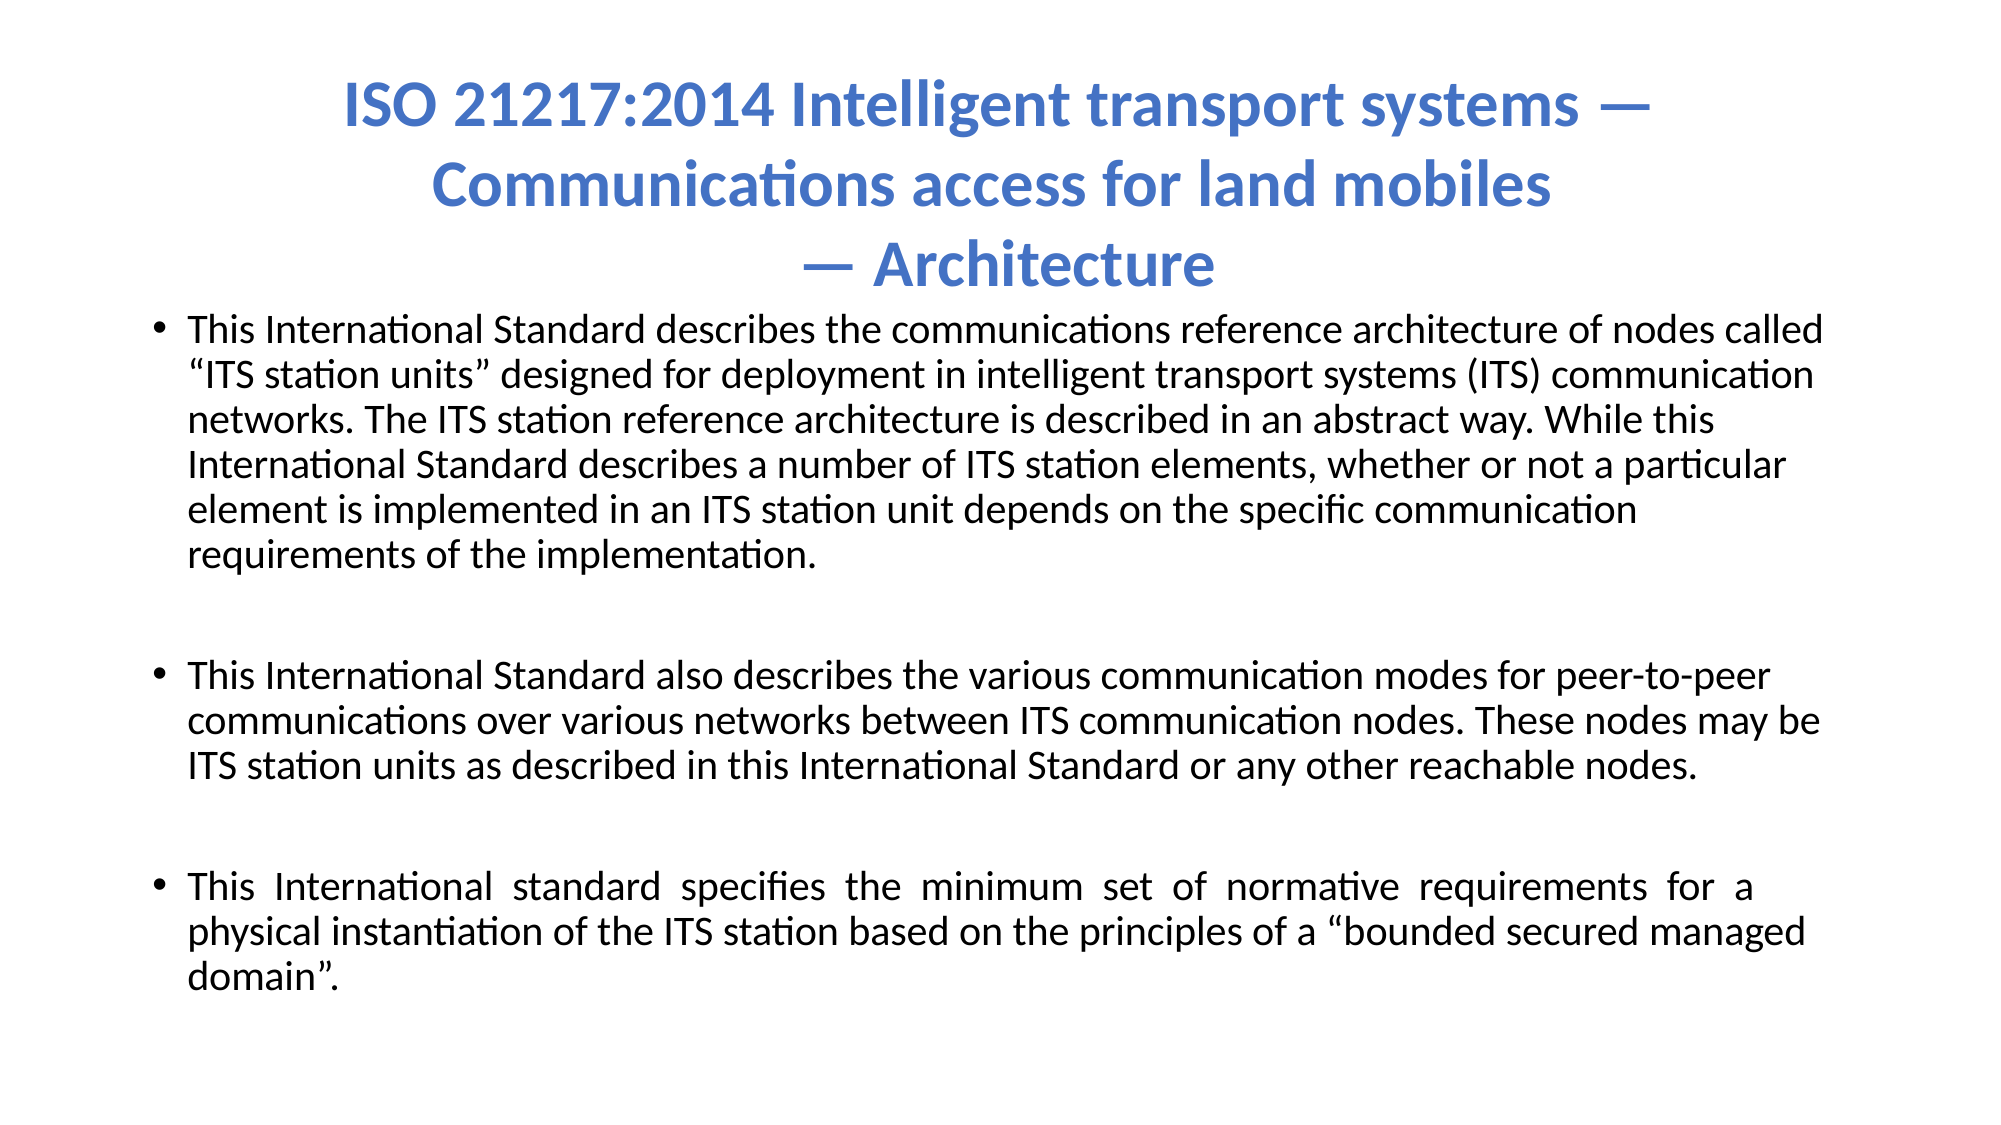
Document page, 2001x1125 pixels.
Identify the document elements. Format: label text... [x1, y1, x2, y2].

text_box ISO 21217:2014 Intelligent transport systems — Communications access for land mobiles — Architecture [325, 52, 1675, 308]
list This International Standard describes the communications reference architecture of nodes called “ITS station units” designed for deployment in intelligent transport systems (ITS) communication networks. The ITS station reference architecture is described in an abstract way. While this International Standard describes a number of ITS station elements, whether or not a particular element is implemented in an ITS station unit depends on the specific communication requirements of the implementation. This International Standard also describes the various communication modes for peer-to-peer communications over various networks between ITS communication nodes. These nodes may be ITS station units as described in this International Standard or any other reachable nodes. This International standard specifies the minimum set of normative requirements for a physical instantiation of the ITS station based on the principles of a “bounded secured managed domain”. [137, 299, 1863, 1014]
